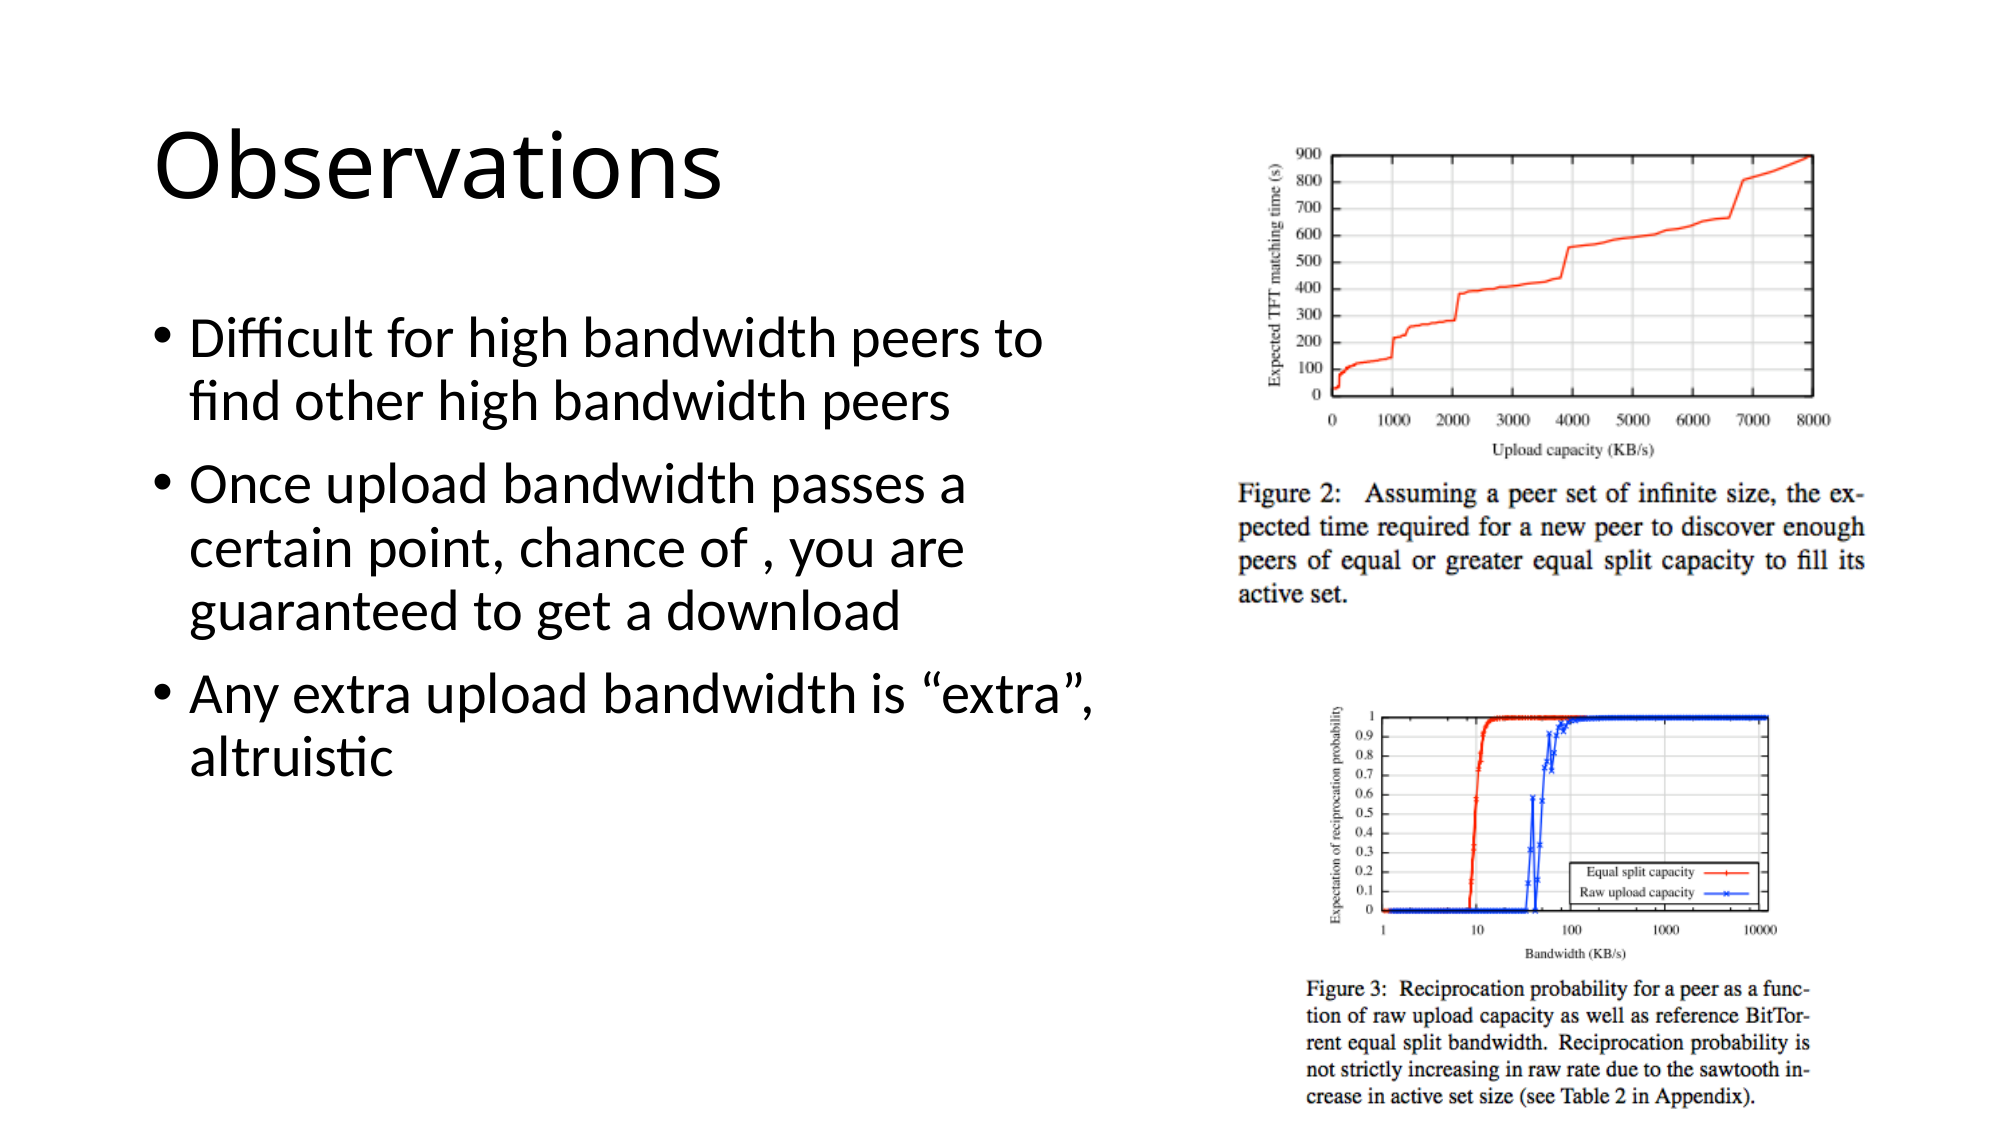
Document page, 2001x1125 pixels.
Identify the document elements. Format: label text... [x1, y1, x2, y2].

picture [1227, 111, 1883, 633]
list Difficult for high bandwidth peers to find other high bandwidth peers Once upload bandwidth passes a certain point, chance of , you are guaranteed to get a download Any extra upload bandwidth is “extra”, altruistic [137, 299, 1138, 1014]
title Observations [137, 59, 1863, 278]
picture [1278, 683, 1832, 1125]
